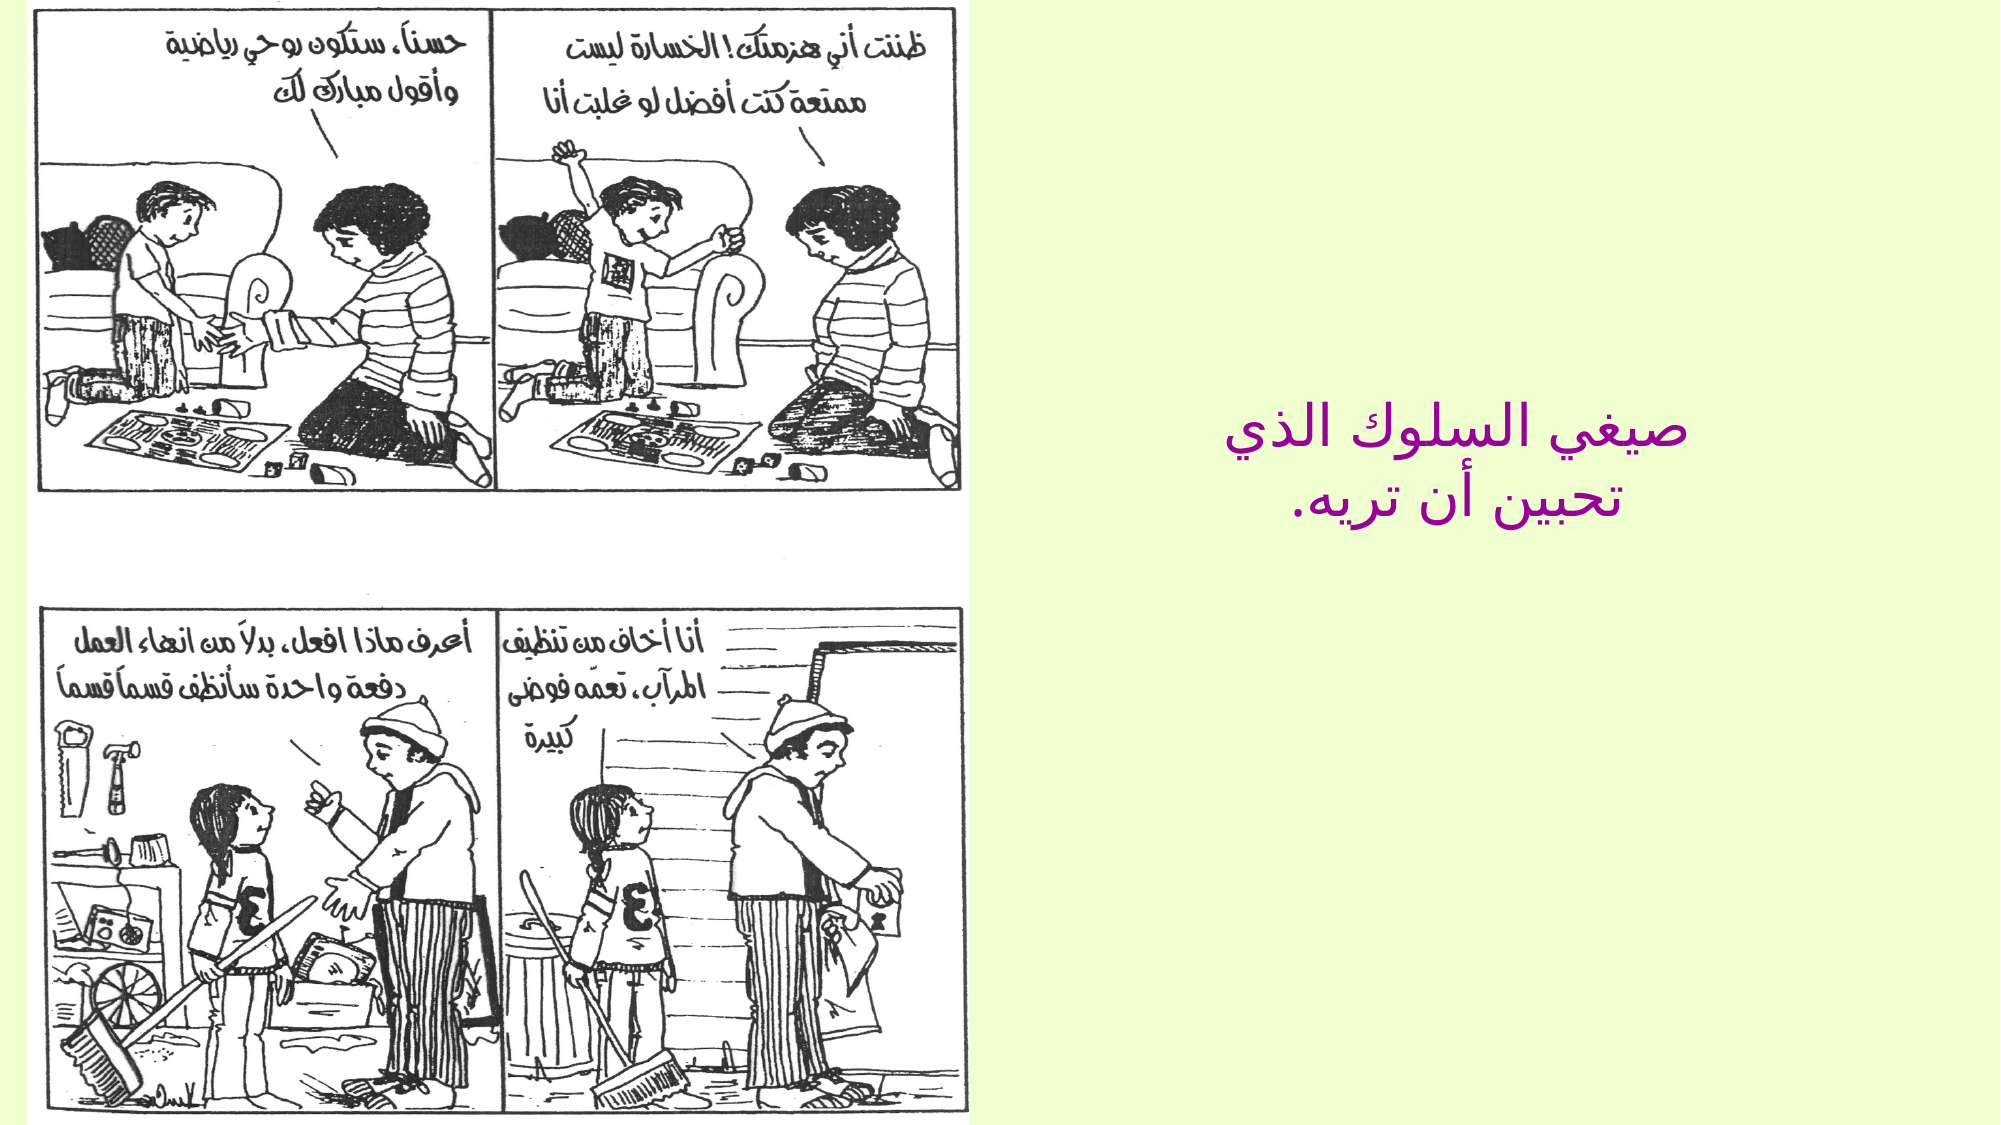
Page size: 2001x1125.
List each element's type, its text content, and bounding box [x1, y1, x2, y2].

text_box صيغي السلوك الذي تحبين أن تريه. [1177, 380, 1738, 536]
picture [26, 0, 970, 1125]
